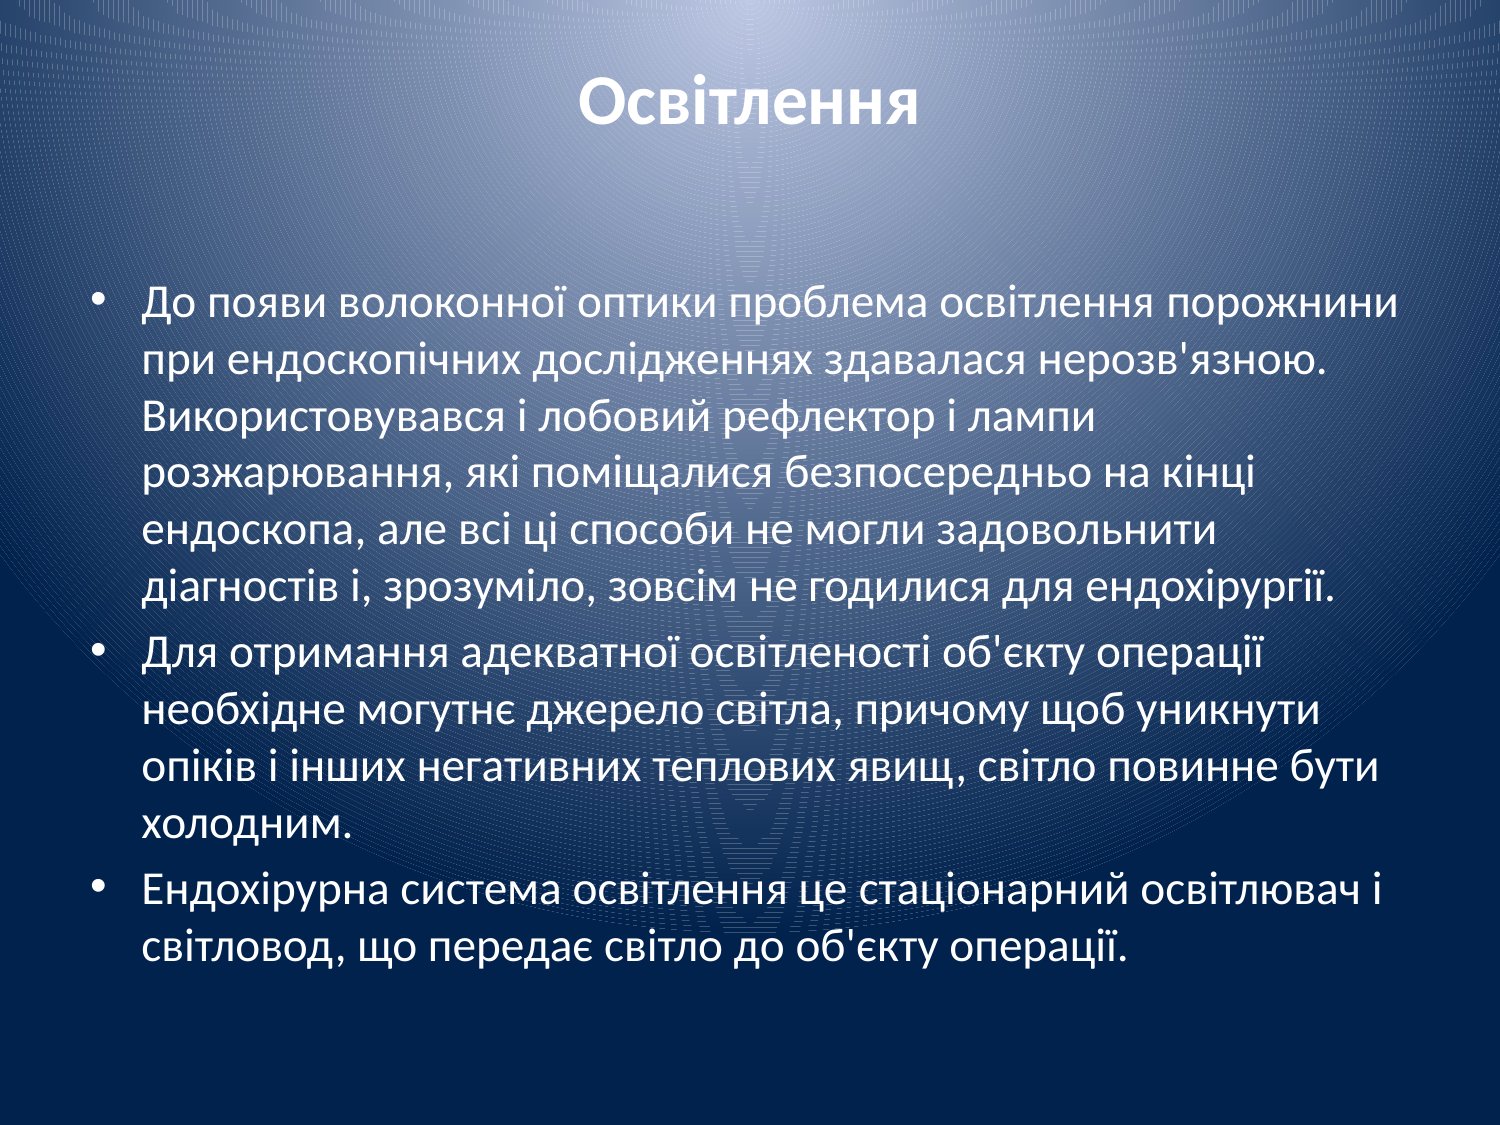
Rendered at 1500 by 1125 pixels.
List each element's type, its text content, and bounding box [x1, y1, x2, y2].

title Освітлення [75, 45, 1425, 233]
list До появи волоконної оптики проблема освітлення порожнини при ендоскопічних дослідженнях здавалася нерозв'язною. Використовувався і лобовий рефлектор і лампи розжарювання, які поміщалися безпосередньо на кінці ендоскопа, але всі ці способи не могли задовольнити діагностів і, зрозуміло, зовсім не годилися для ендохірургії. Для отримання адекватної освітленості об'єкту операції необхідне могутнє джерело світла, причому щоб уникнути опіків і інших негативних теплових явищ, світло повинне бути холодним. Ендохірурна система освітлення це стаціонарний освітлювач і світловод, що передає світло до об'єкту операції. [75, 262, 1425, 1005]
